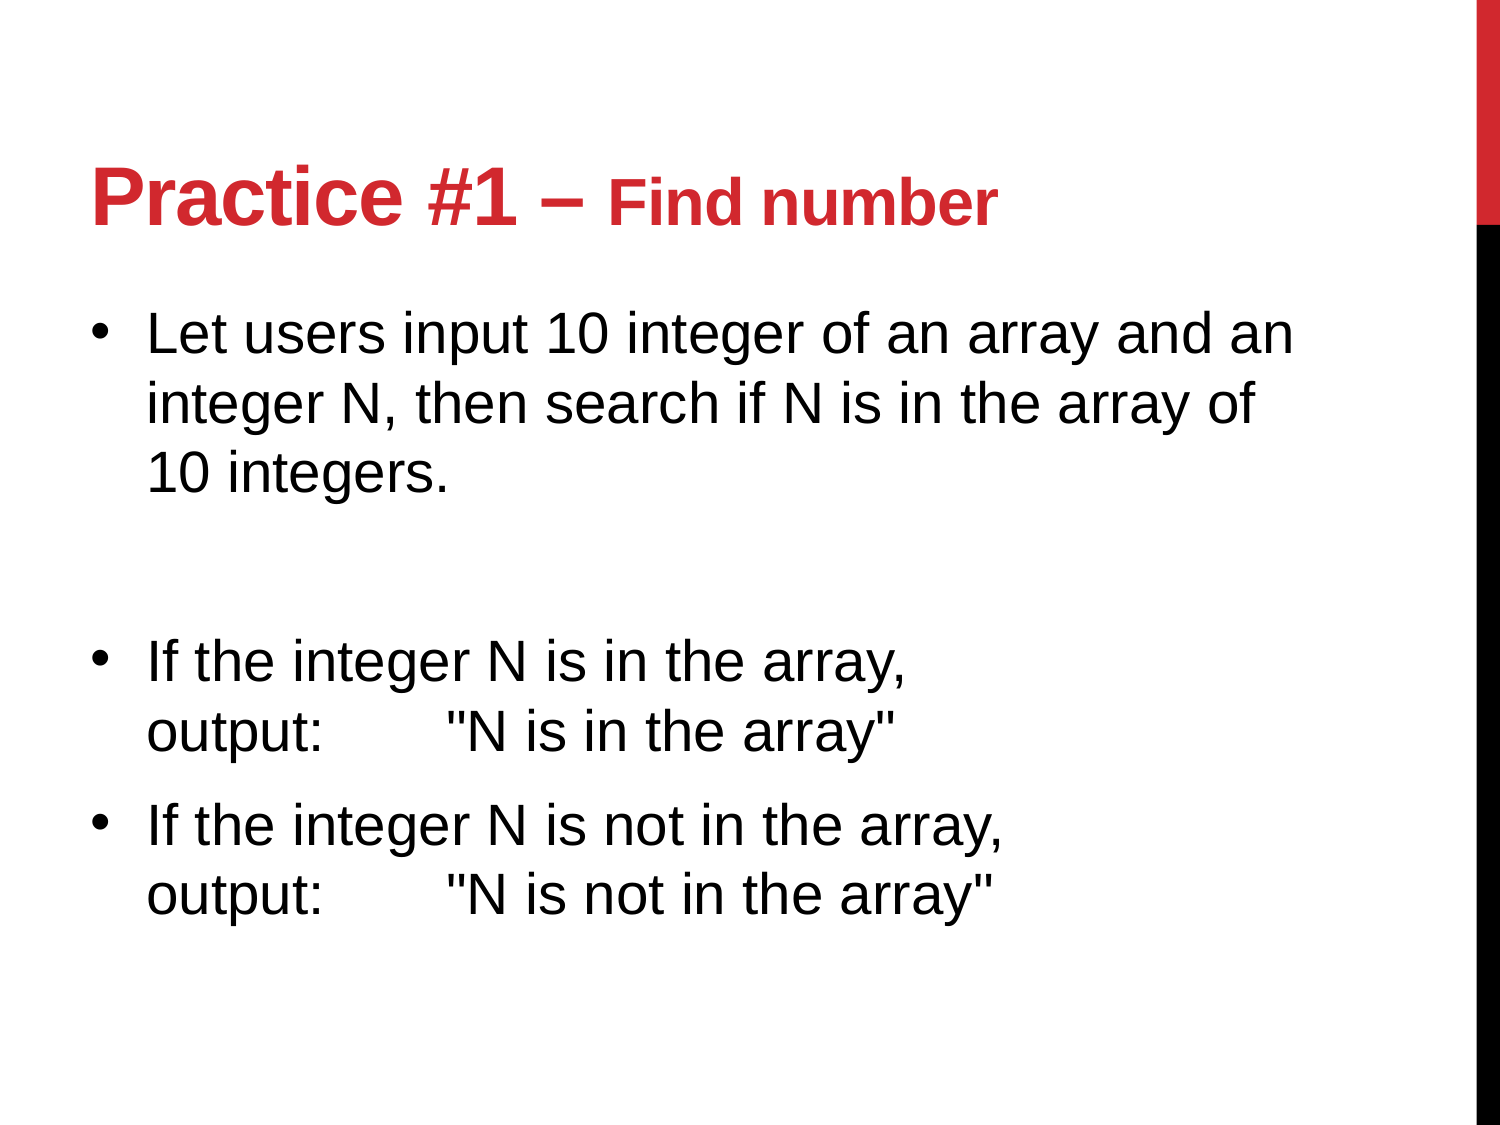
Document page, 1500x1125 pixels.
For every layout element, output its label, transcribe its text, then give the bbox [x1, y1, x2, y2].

list Let users input 10 integer of an array and an integer N, then search if N is in the array of 10 integers. If the integer N is in the array, output: "N is in the array" If the integer N is not in the array, output: "N is not in the array" [75, 287, 1325, 1005]
title Practice #1 – Find number [75, 25, 1350, 250]
